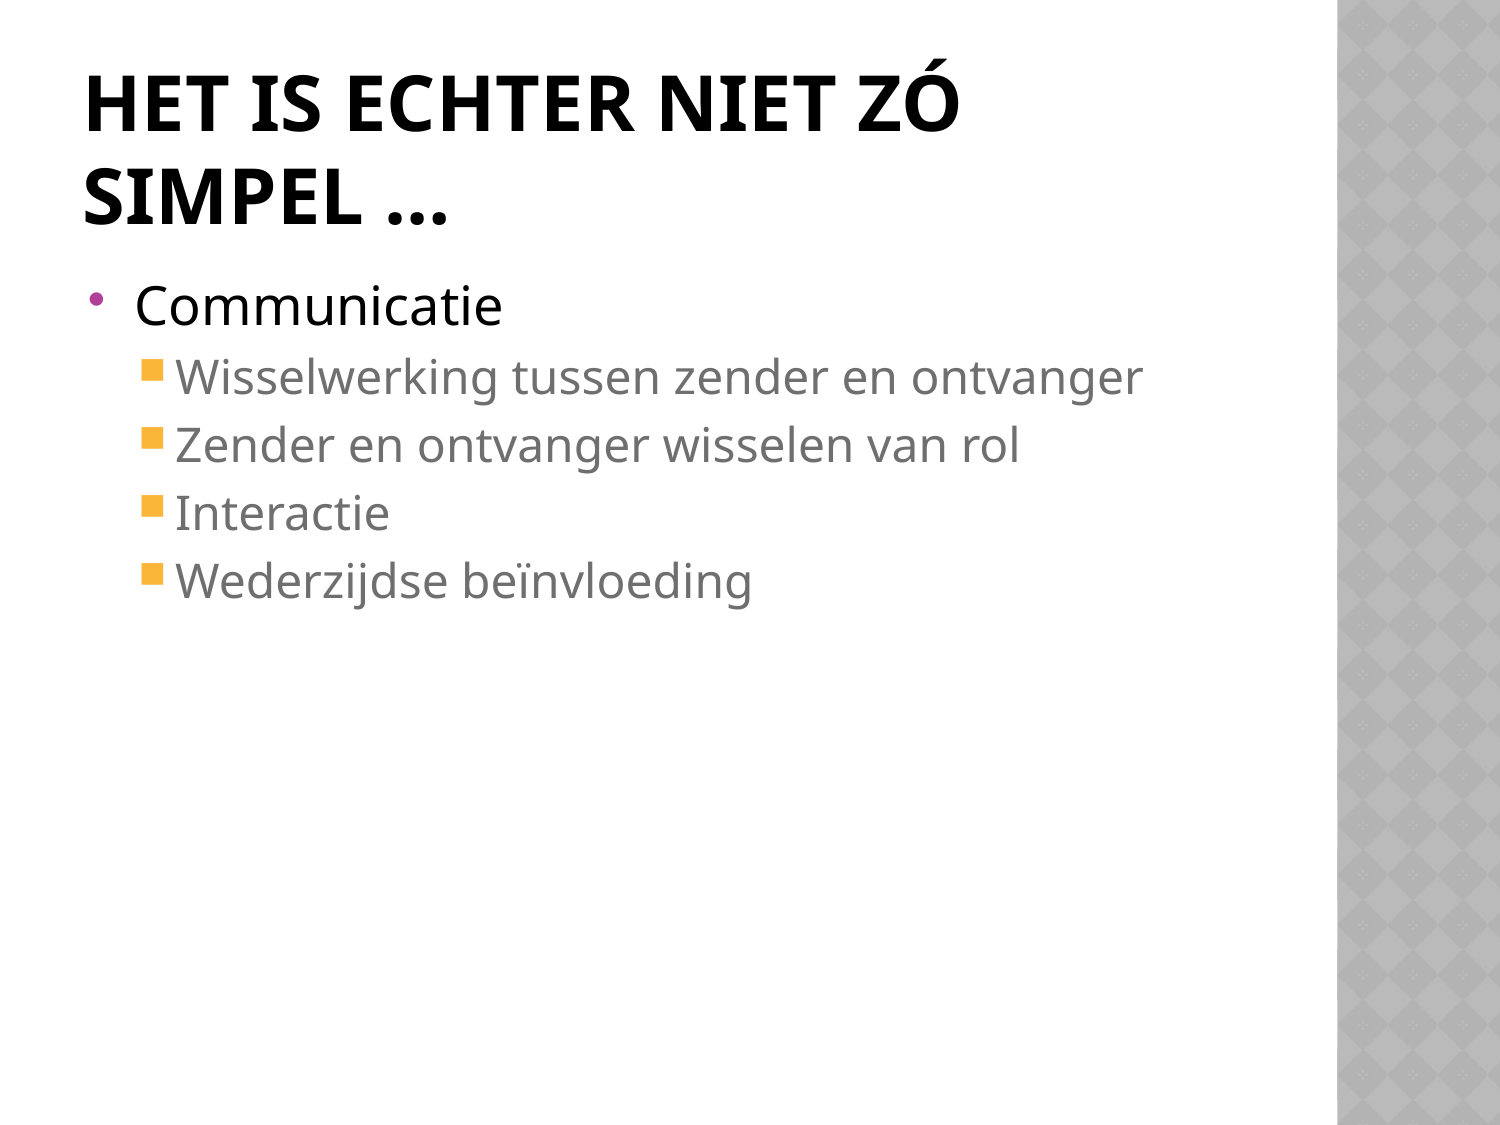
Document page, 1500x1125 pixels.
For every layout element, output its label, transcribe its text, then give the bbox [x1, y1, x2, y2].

list Communicatie Wisselwerking tussen zender en ontvanger Zender en ontvanger wisselen van rol Interactie Wederzijdse beïnvloeding [75, 264, 1263, 1059]
title Het is echter niet zó simpel … [75, 52, 1263, 240]
